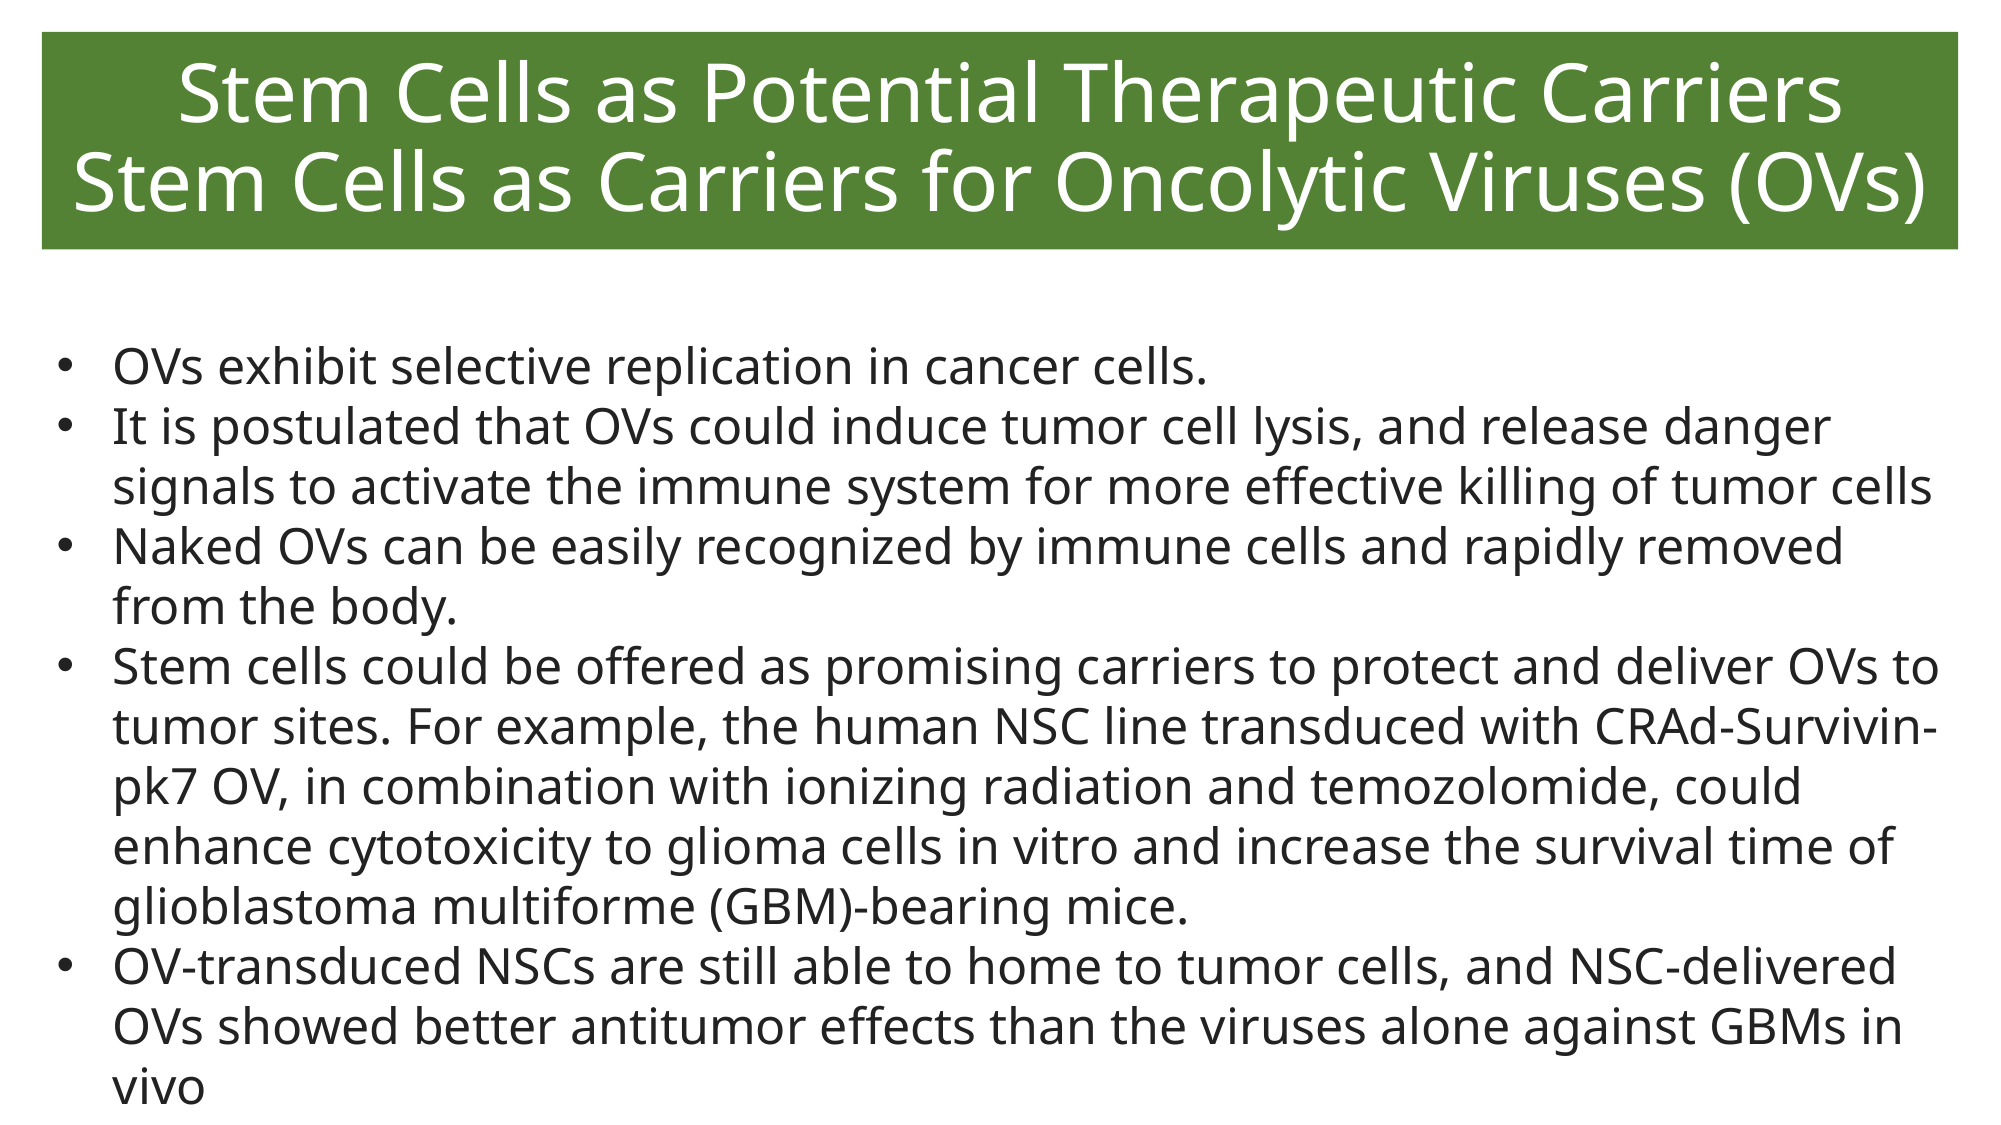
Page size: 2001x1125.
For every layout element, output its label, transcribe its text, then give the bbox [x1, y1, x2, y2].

title Stem Cells as Potential Therapeutic Carriers Stem Cells as Carriers for Oncolytic Viruses (OVs) [41, 31, 1959, 250]
text_box OVs exhibit selective replication in cancer cells. It is postulated that OVs could induce tumor cell lysis, and release danger signals to activate the immune system for more effective killing of tumor cells Naked OVs can be easily recognized by immune cells and rapidly removed from the body. Stem cells could be offered as promising carriers to protect and deliver OVs to tumor sites. For example, the human NSC line transduced with CRAd-Survivin-pk7 OV, in combination with ionizing radiation and temozolomide, could enhance cytotoxicity to glioma cells in vitro and increase the survival time of glioblastoma multiforme (GBM)-bearing mice. OV-transduced NSCs are still able to home to tumor cells, and NSC-delivered OVs showed better antitumor effects than the viruses alone against GBMs in vivo MSCs were found to effectively load attenuated oncolytic measles virus (OMV) and oncolytic HSV, which suppressed the growth of hepatocellular carcinoma and GBM in mice. [41, 327, 1959, 1125]
